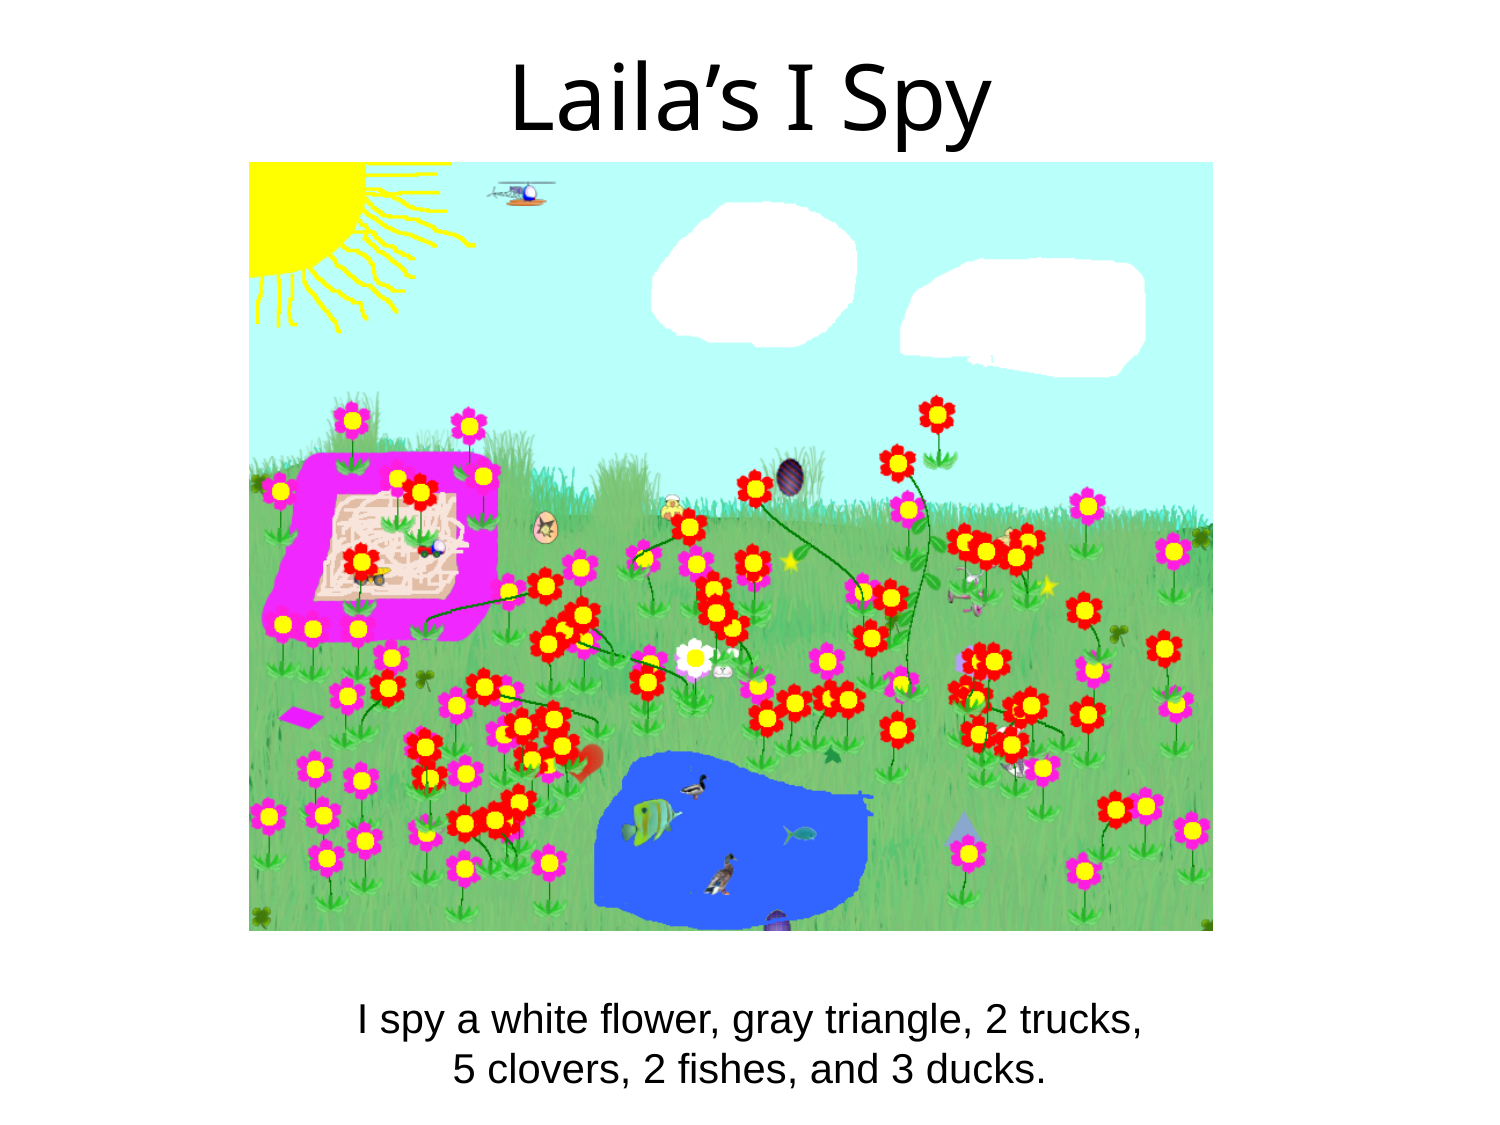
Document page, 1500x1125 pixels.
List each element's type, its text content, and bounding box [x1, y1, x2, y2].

title Laila’s I Spy [75, 0, 1425, 188]
picture [249, 162, 1213, 931]
text_box I spy a white flower, gray triangle, 2 trucks, 5 clovers, 2 fishes, and 3 ducks. [18, 984, 1482, 1100]
